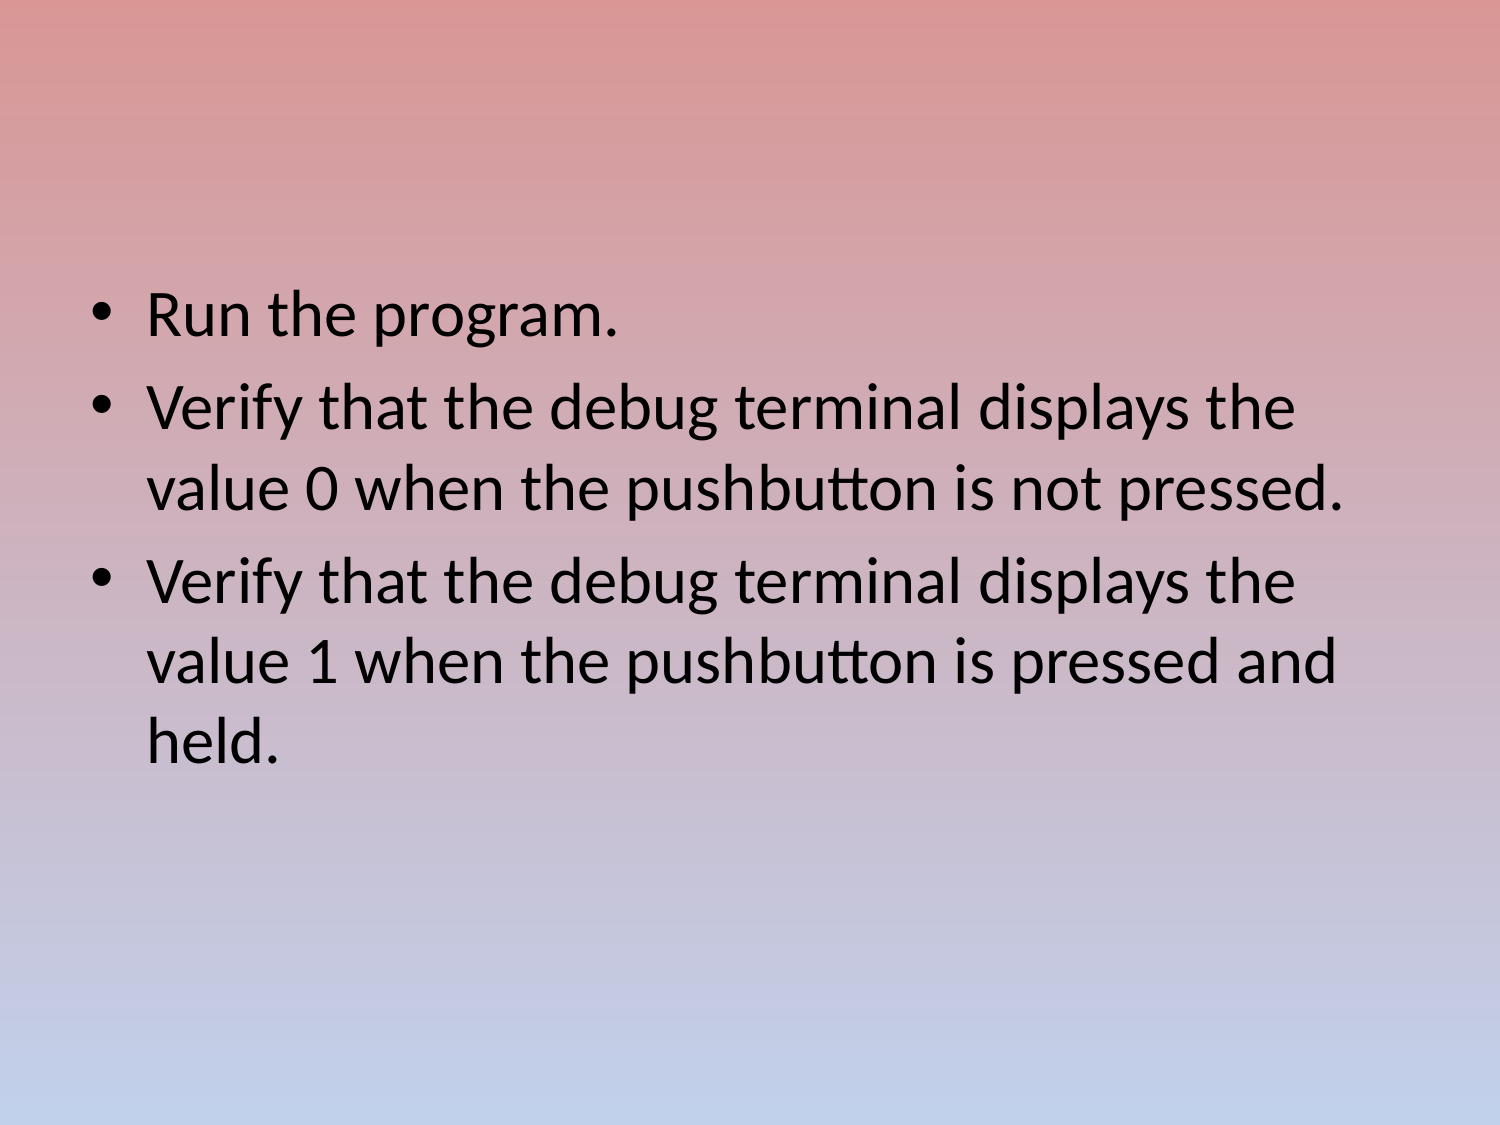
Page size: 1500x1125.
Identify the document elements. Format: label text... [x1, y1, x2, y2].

list Run the program. Verify that the debug terminal displays the value 0 when the pushbutton is not pressed. Verify that the debug terminal displays the value 1 when the pushbutton is pressed and held. [75, 262, 1425, 1005]
